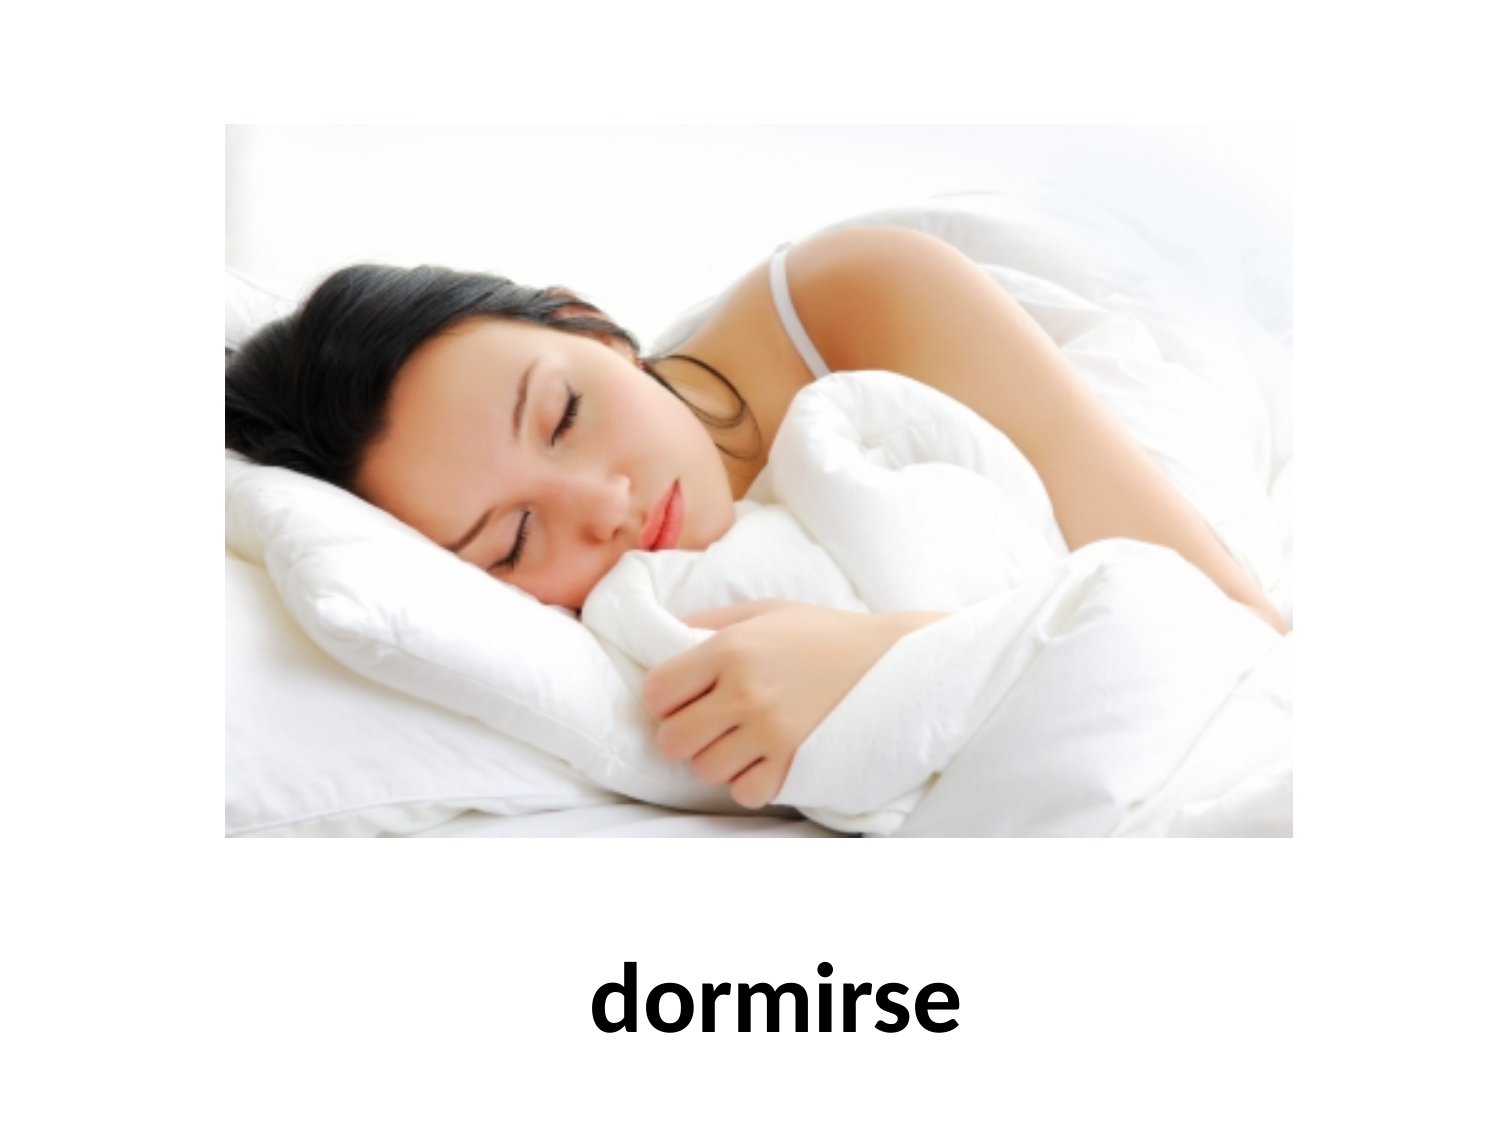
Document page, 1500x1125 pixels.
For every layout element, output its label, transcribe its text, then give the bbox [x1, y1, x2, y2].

text_box dormirse [574, 924, 1025, 1060]
picture [224, 124, 1293, 838]
